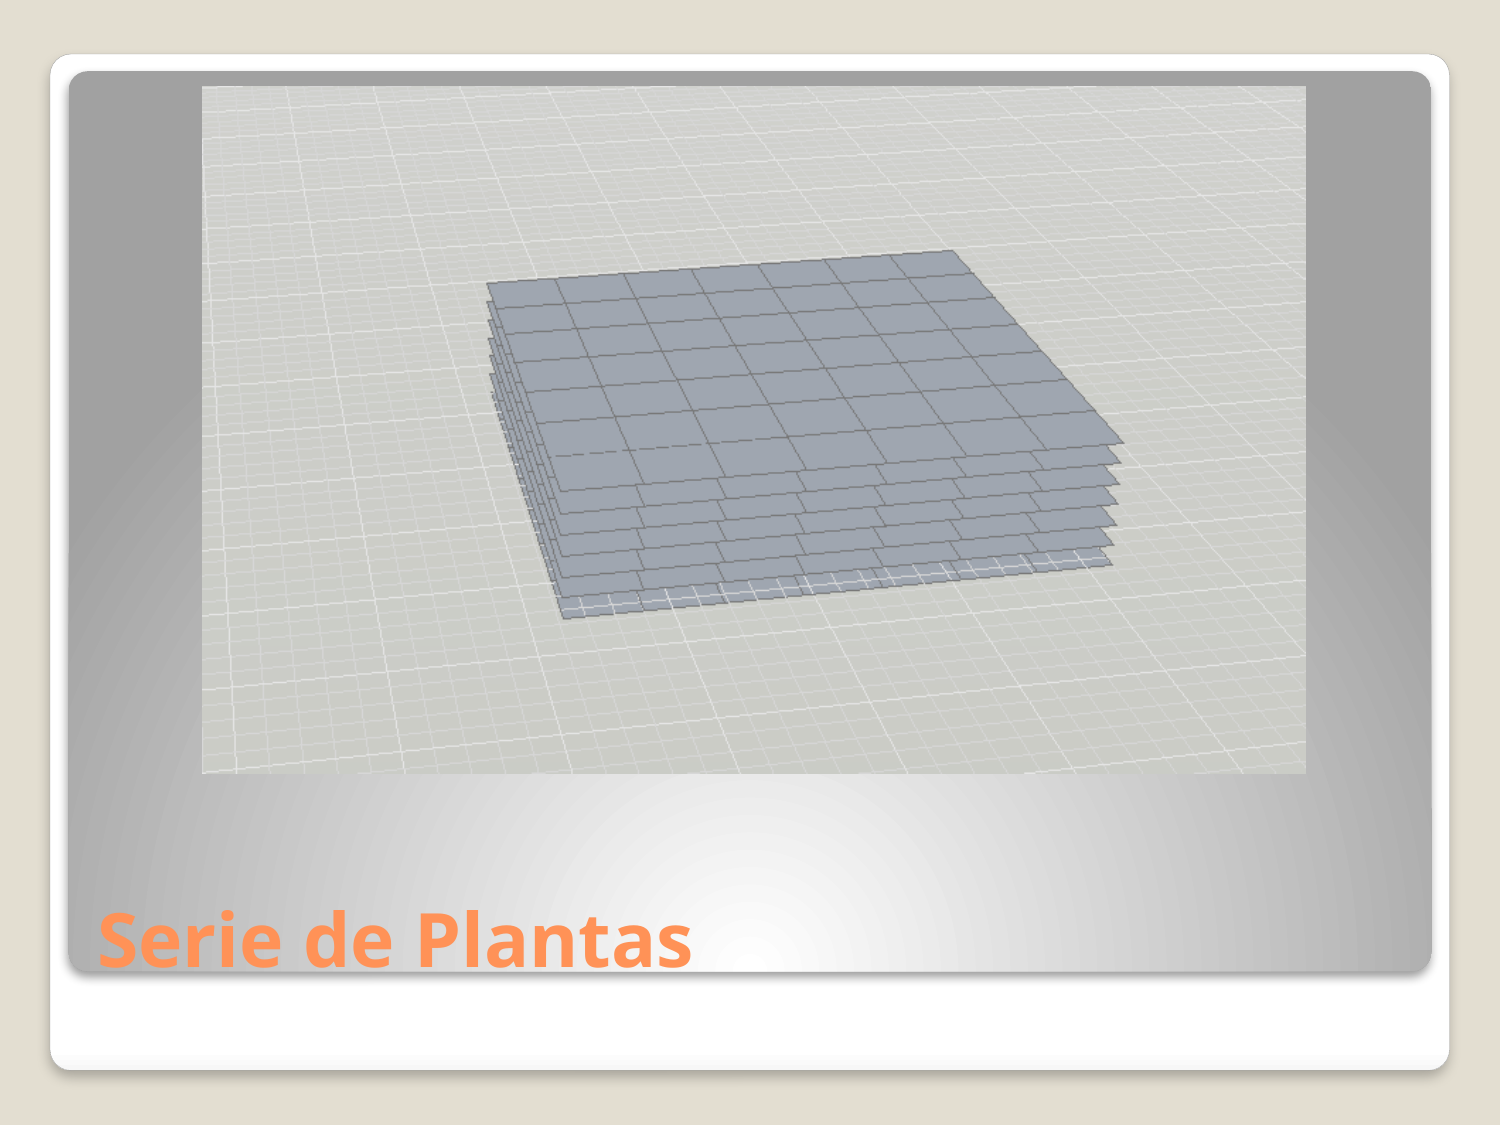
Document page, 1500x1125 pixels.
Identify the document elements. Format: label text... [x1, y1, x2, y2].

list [202, 86, 1306, 775]
title Serie de Plantas [82, 817, 1425, 990]
